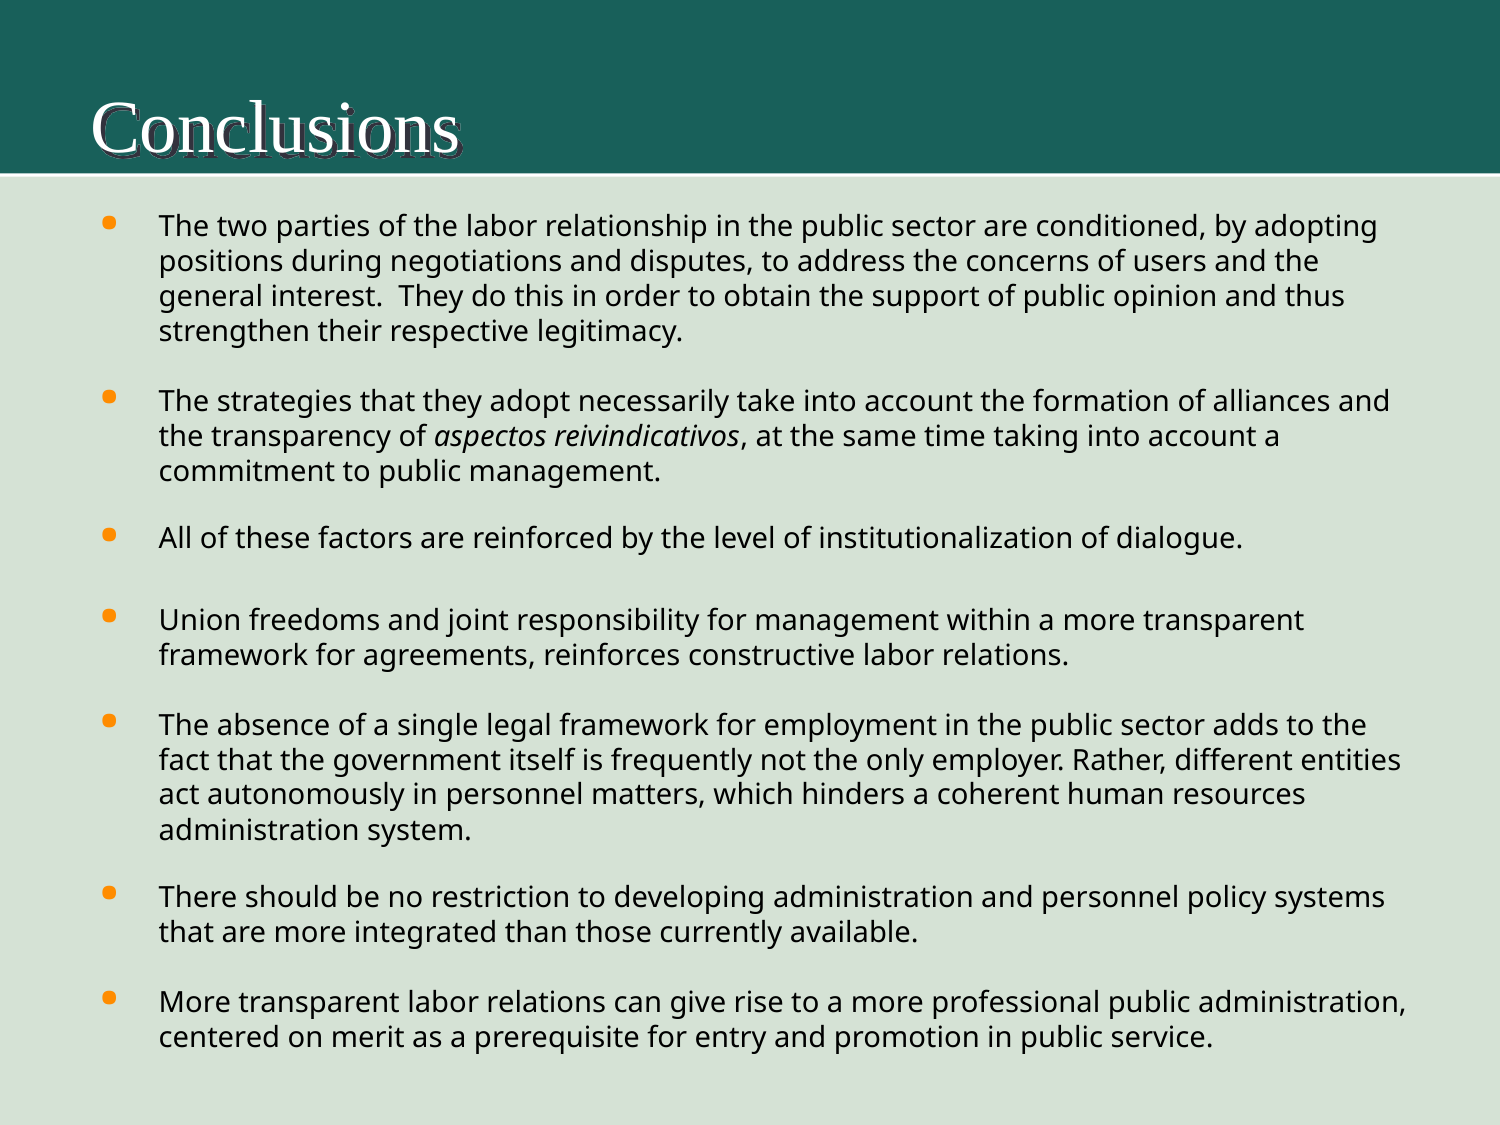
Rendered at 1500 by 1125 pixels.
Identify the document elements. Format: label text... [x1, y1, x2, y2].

list The two parties of the labor relationship in the public sector are conditioned, by adopting positions during negotiations and disputes, to address the concerns of users and the general interest. They do this in order to obtain the support of public opinion and thus strengthen their respective legitimacy. The strategies that they adopt necessarily take into account the formation of alliances and the transparency of aspectos reivindicativos, at the same time taking into account a commitment to public management. All of these factors are reinforced by the level of institutionalization of dialogue. Union freedoms and joint responsibility for management within a more transparent framework for agreements, reinforces constructive labor relations. The absence of a single legal framework for employment in the public sector adds to the fact that the government itself is frequently not the only employer. Rather, different entities act autonomously in personnel matters, which hinders a coherent human resources administration system. There should be no restriction to developing administration and personnel policy systems that are more integrated than those currently available. More transparent labor relations can give rise to a more professional public administration, centered on merit as a prerequisite for entry and promotion in public service. [87, 199, 1426, 926]
title Conclusions [74, 0, 1438, 176]
